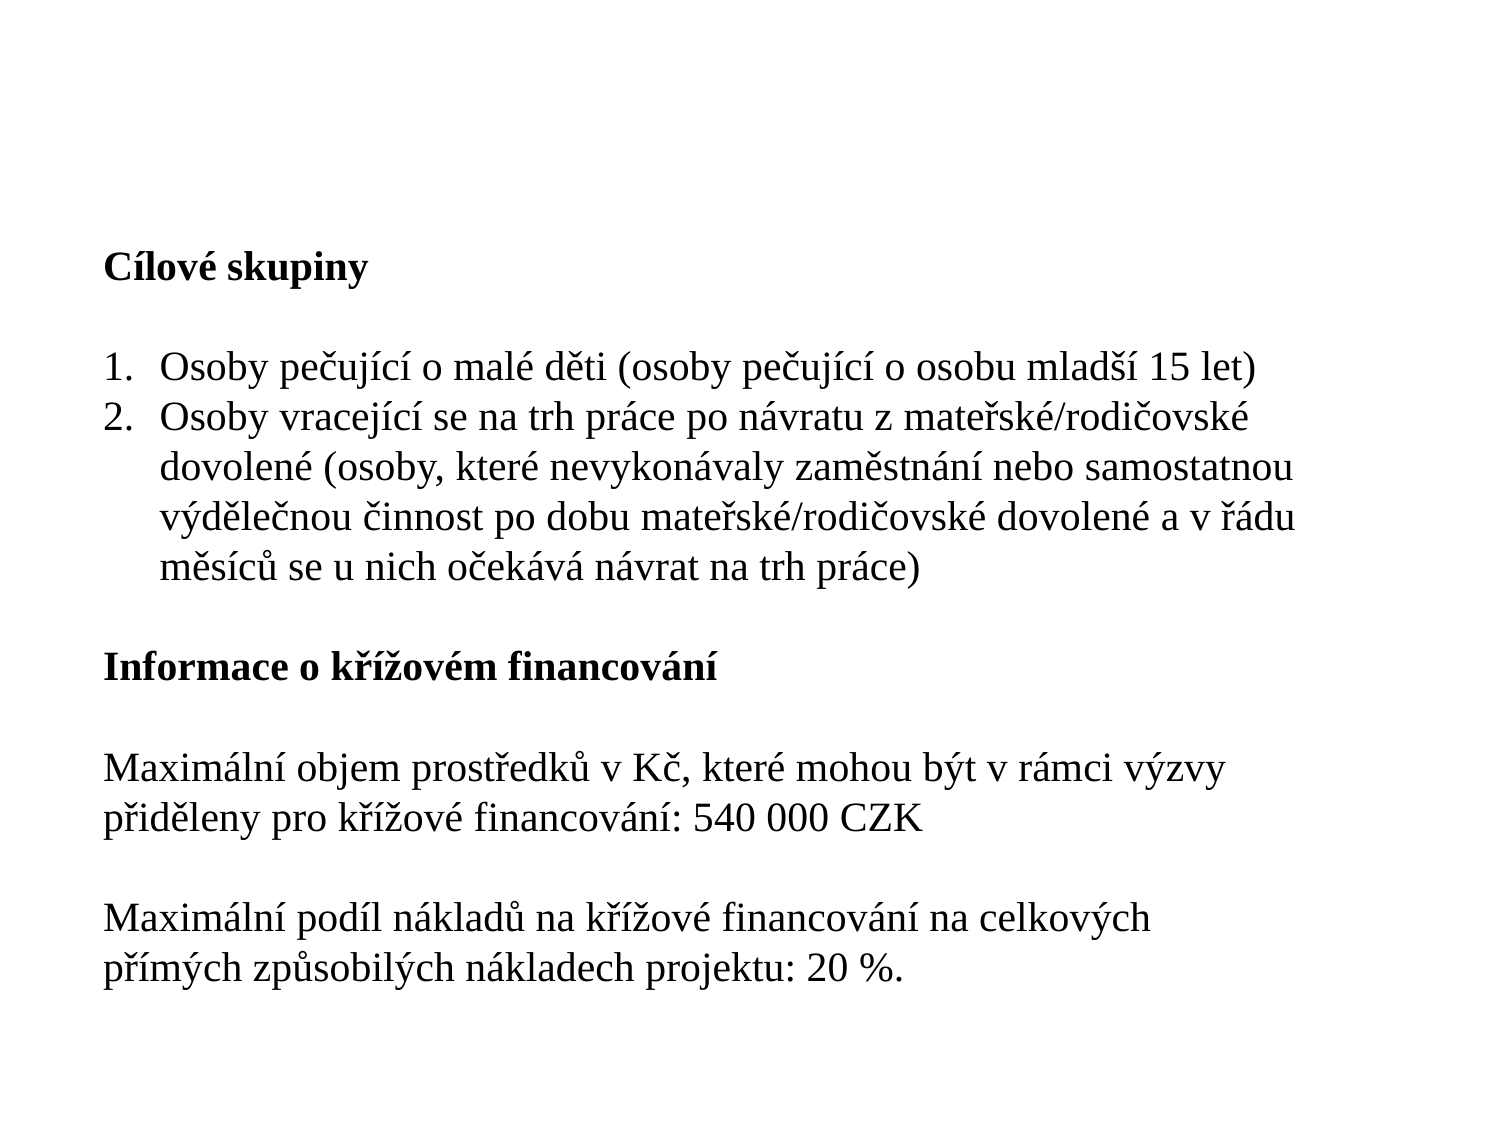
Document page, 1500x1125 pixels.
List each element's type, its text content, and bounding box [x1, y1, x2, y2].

text_box Cílové skupiny Osoby pečující o malé děti (osoby pečující o osobu mladší 15 let) Osoby vracející se na trh práce po návratu z mateřské/rodičovské dovolené (osoby, které nevykonávaly zaměstnání nebo samostatnou výdělečnou činnost po dobu mateřské/rodičovské dovolené a v řádu měsíců se u nich očekává návrat na trh práce) Informace o křížovém financování Maximální objem prostředků v Kč, které mohou být v rámci výzvy přiděleny pro křížové financování: 540 000 CZK Maximální podíl nákladů na křížové financování na celkových přímých způsobilých nákladech projektu: 20 %. [88, 231, 1317, 1047]
